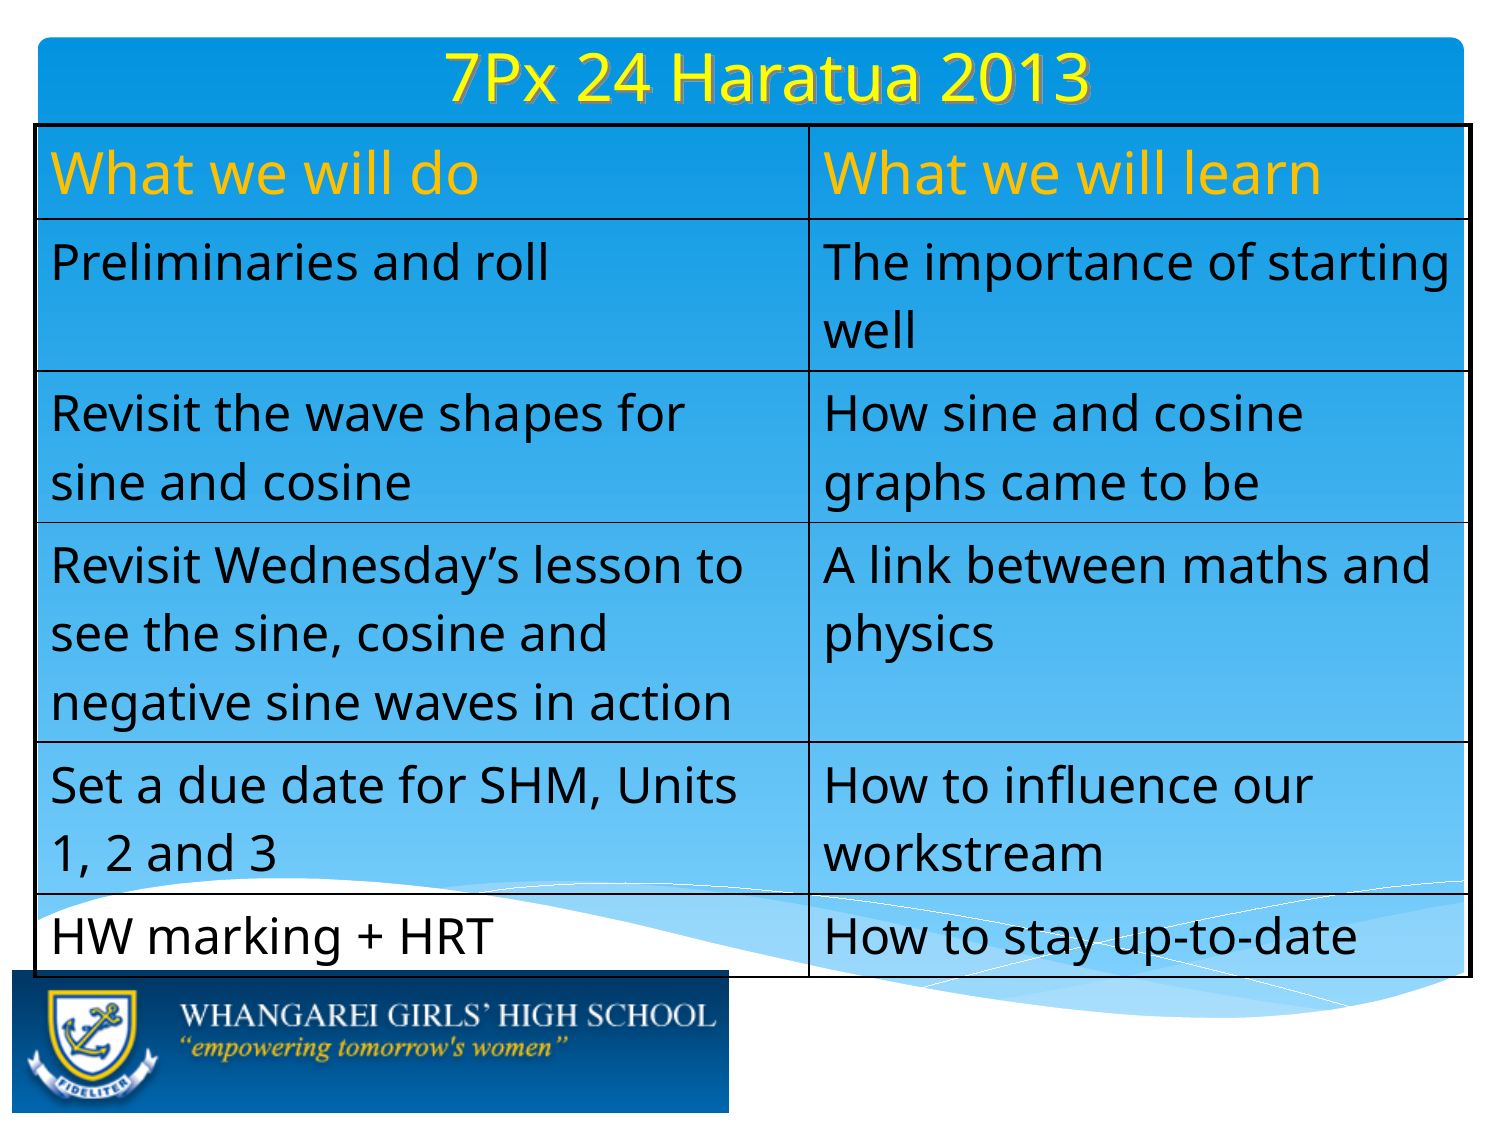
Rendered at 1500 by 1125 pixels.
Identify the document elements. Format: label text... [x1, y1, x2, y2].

table_cell Set a due date for SHM, Units 1, 2 and 3 [37, 743, 808, 893]
text_box 7Px 24 Haratua 2013 [162, 24, 1375, 123]
table_header What we will learn [810, 127, 1468, 218]
table_cell How to influence our workstream [810, 743, 1468, 893]
table_header What we will do [37, 127, 808, 218]
table_cell Preliminaries and roll [37, 220, 808, 370]
table_cell A link between maths and physics [810, 523, 1468, 741]
table_cell Revisit Wednesday’s lesson to see the sine, cosine and negative sine waves in action [37, 523, 808, 741]
picture [12, 970, 729, 1113]
table_cell How to stay up-to-date [810, 895, 1468, 976]
table_cell Revisit the wave shapes for sine and cosine [37, 372, 808, 522]
table_cell The importance of starting well [810, 220, 1468, 370]
table_cell HW marking + HRT [37, 895, 808, 976]
table_cell How sine and cosine graphs came to be [810, 372, 1468, 522]
